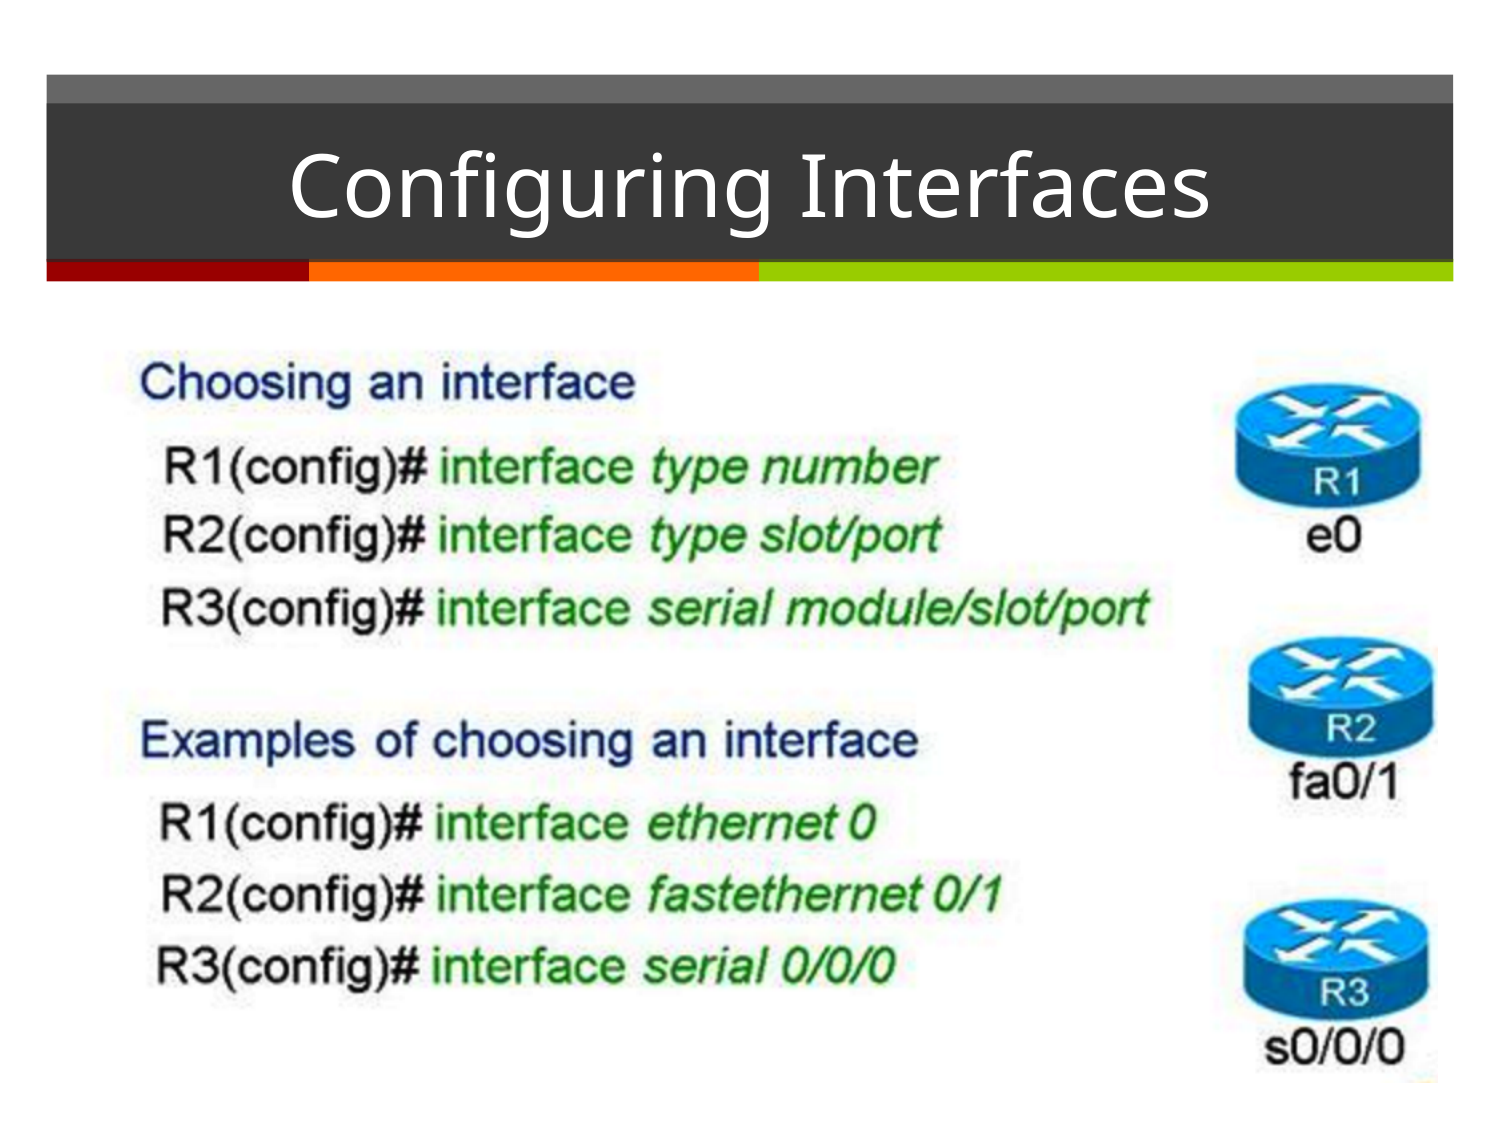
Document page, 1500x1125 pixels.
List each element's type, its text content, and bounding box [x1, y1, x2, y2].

title Configuring Interfaces [46, 103, 1454, 263]
picture [88, 305, 1438, 1083]
